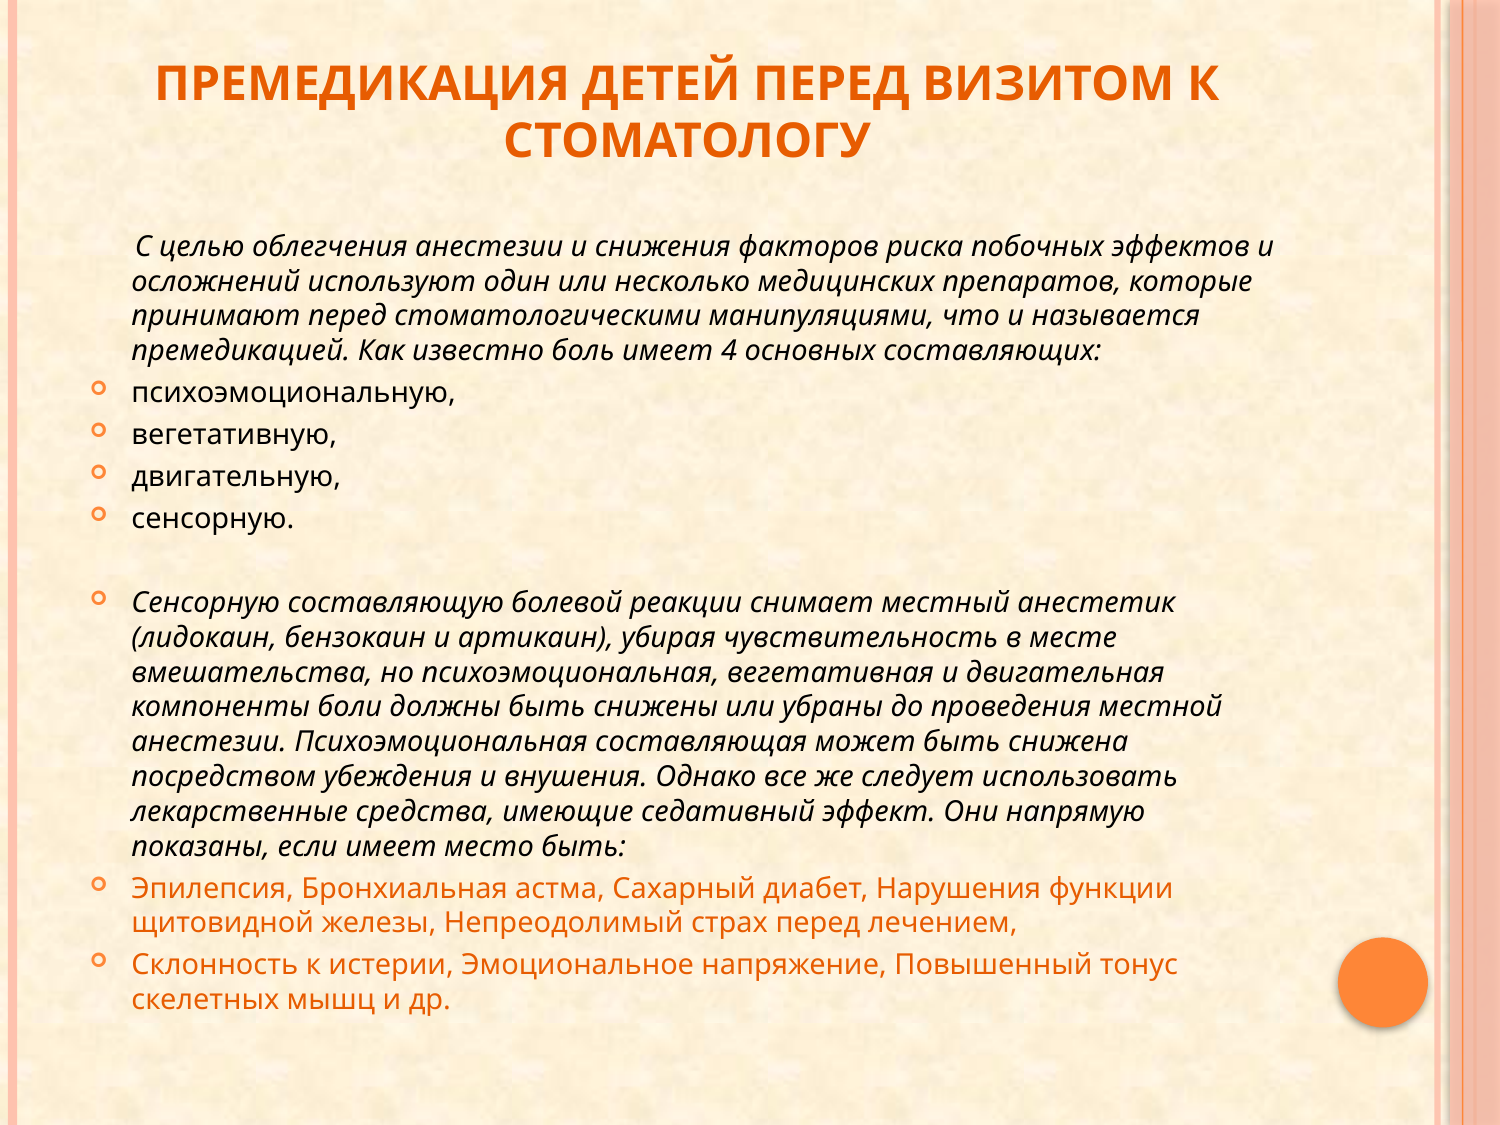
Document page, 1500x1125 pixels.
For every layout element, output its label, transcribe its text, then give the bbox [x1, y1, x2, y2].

picture [1441, 0, 1449, 1125]
title Премедикация детей перед визитом к стоматологу [75, 42, 1300, 219]
picture [0, 0, 7, 1125]
list С целью облегчения анестезии и снижения факторов риска побочных эффектов и осложнений используют один или несколько медицинских препаратов, которые принимают перед стоматологическими манипуляциями, что и называется премедикацией. Как известно боль имеет 4 основных составляющих: психоэмоциональную, вегетативную, двигательную, сенсорную. Сенсорную составляющую болевой реакции снимает местный анестетик (лидокаин, бензокаин и артикаин), убирая чувствительность в месте вмешательства, но психоэмоциональная, вегетативная и двигательная компоненты боли должны быть снижены или убраны до проведения местной анестезии. Психоэмоциональная составляющая может быть снижена посредством убеждения и внушения. Однако все же следует использовать лекарственные средства, имеющие седативный эффект. Они напрямую показаны, если имеет место быть: Эпилепсия, Бронхиальная астма, Сахарный диабет, Нарушения функции щитовидной железы, Непреодолимый страх перед лечением, Склонность к истерии, Эмоциональное напряжение, Повышенный тонус скелетных мышц и др. [75, 219, 1300, 1062]
picture [18, 0, 1434, 1125]
